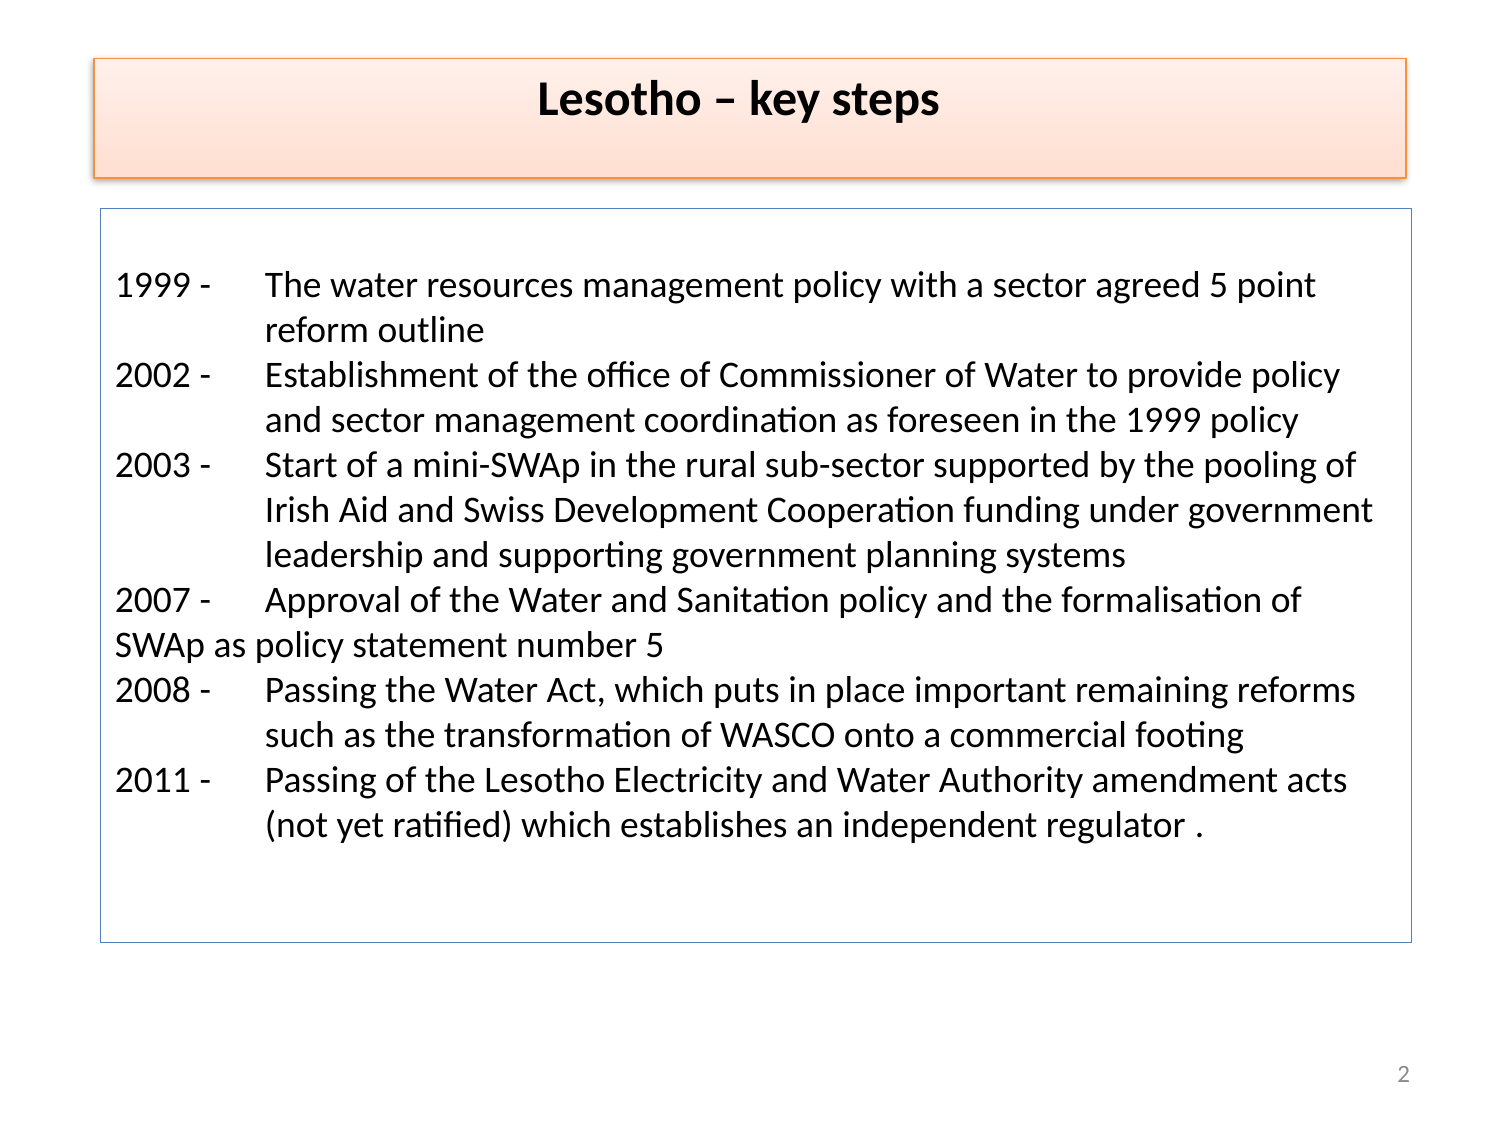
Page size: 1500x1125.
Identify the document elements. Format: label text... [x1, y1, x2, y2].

text_box 1999 - The water resources management policy with a sector agreed 5 point reform outline 2002 - Establishment of the office of Commissioner of Water to provide policy and sector management coordination as foreseen in the 1999 policy 2003 - Start of a mini-SWAp in the rural sub-sector supported by the pooling of Irish Aid and Swiss Development Cooperation funding under government leadership and supporting government planning systems 2007 - Approval of the Water and Sanitation policy and the formalisation of SWAp as policy statement number 5 2008 - Passing the Water Act, which puts in place important remaining reforms such as the transformation of WASCO onto a commercial footing 2011 - Passing of the Lesotho Electricity and Water Authority amendment acts (not yet ratified) which establishes an independent regulator . [100, 208, 1412, 943]
text_box Lesotho – key steps [93, 58, 1407, 179]
slide_number 2 [1074, 1042, 1425, 1103]
